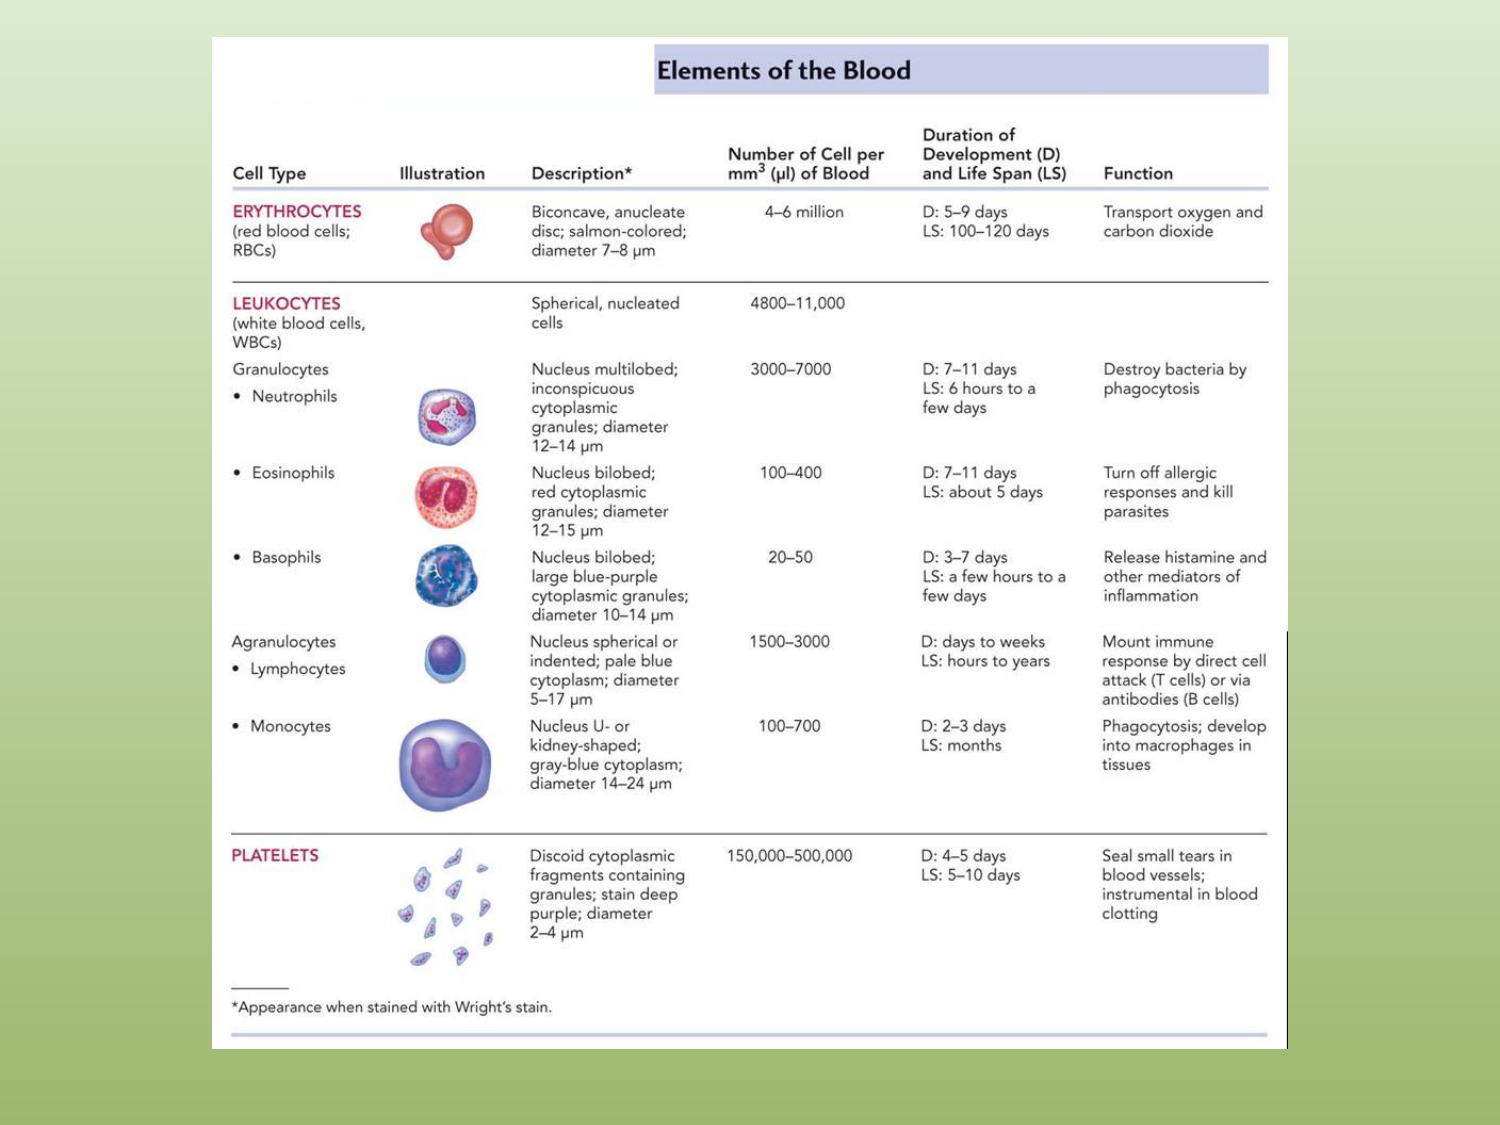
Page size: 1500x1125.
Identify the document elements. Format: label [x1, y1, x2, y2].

picture [212, 37, 1288, 1049]
